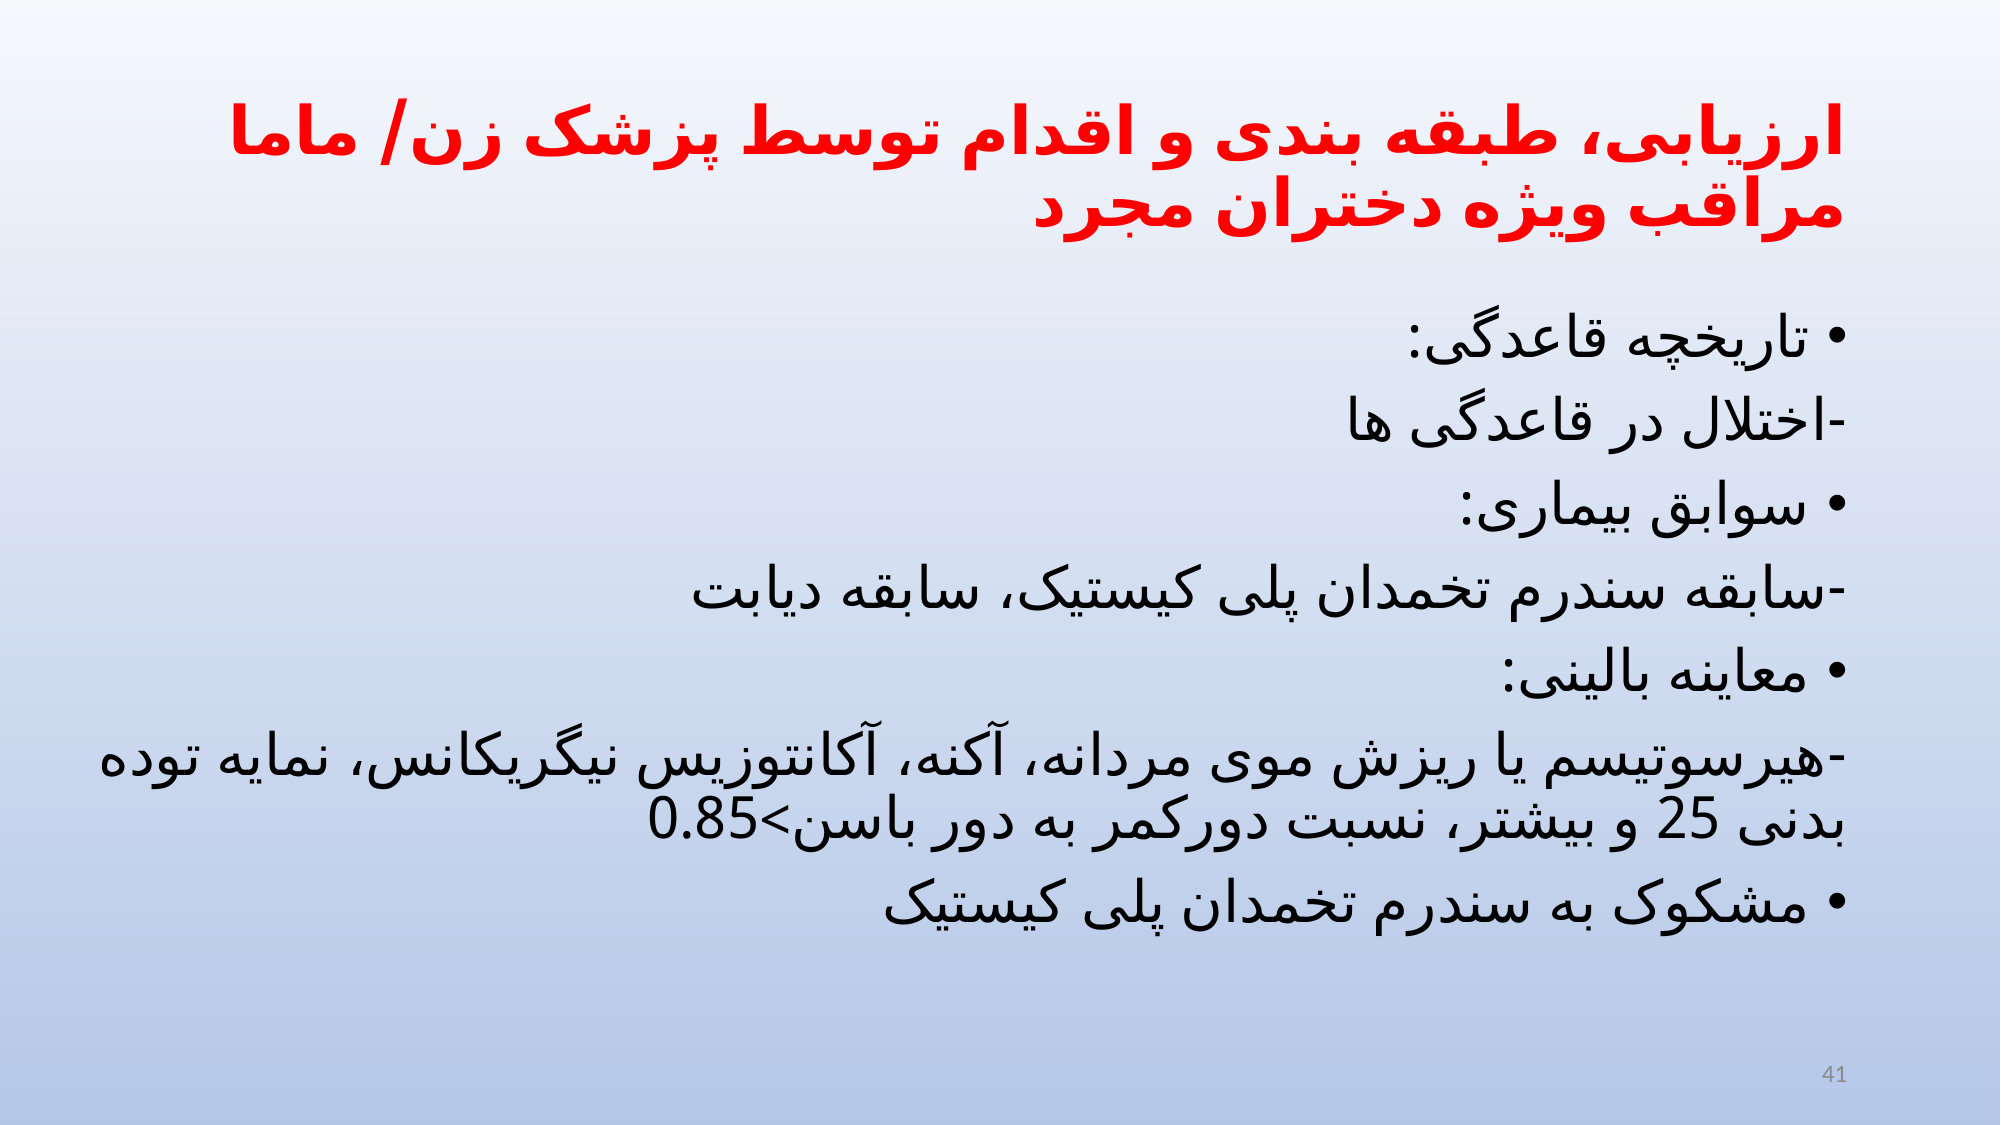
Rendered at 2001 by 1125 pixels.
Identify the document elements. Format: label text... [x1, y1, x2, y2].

slide_number 41 [1412, 1042, 1863, 1103]
list تاریخچه قاعدگی: -اختلال در قاعدگی ها سوابق بیماری: -سابقه سندرم تخمدان پلی کیستیک، سابقه دیابت معاینه بالینی: -هیرسوتیسم یا ریزش موی مردانه، آکنه، آکانتوزیس نیگریکانس، نمایه توده بدنی 25 و بیشتر، نسبت دورکمر به دور باسن>0.85 مشکوک به سندرم تخمدان پلی کیستیک [76, 299, 1863, 1066]
title ارزیابی، طبقه بندی و اقدام توسط پزشک زن/ ماما مراقب ویژه دختران مجرد [137, 59, 1863, 278]
